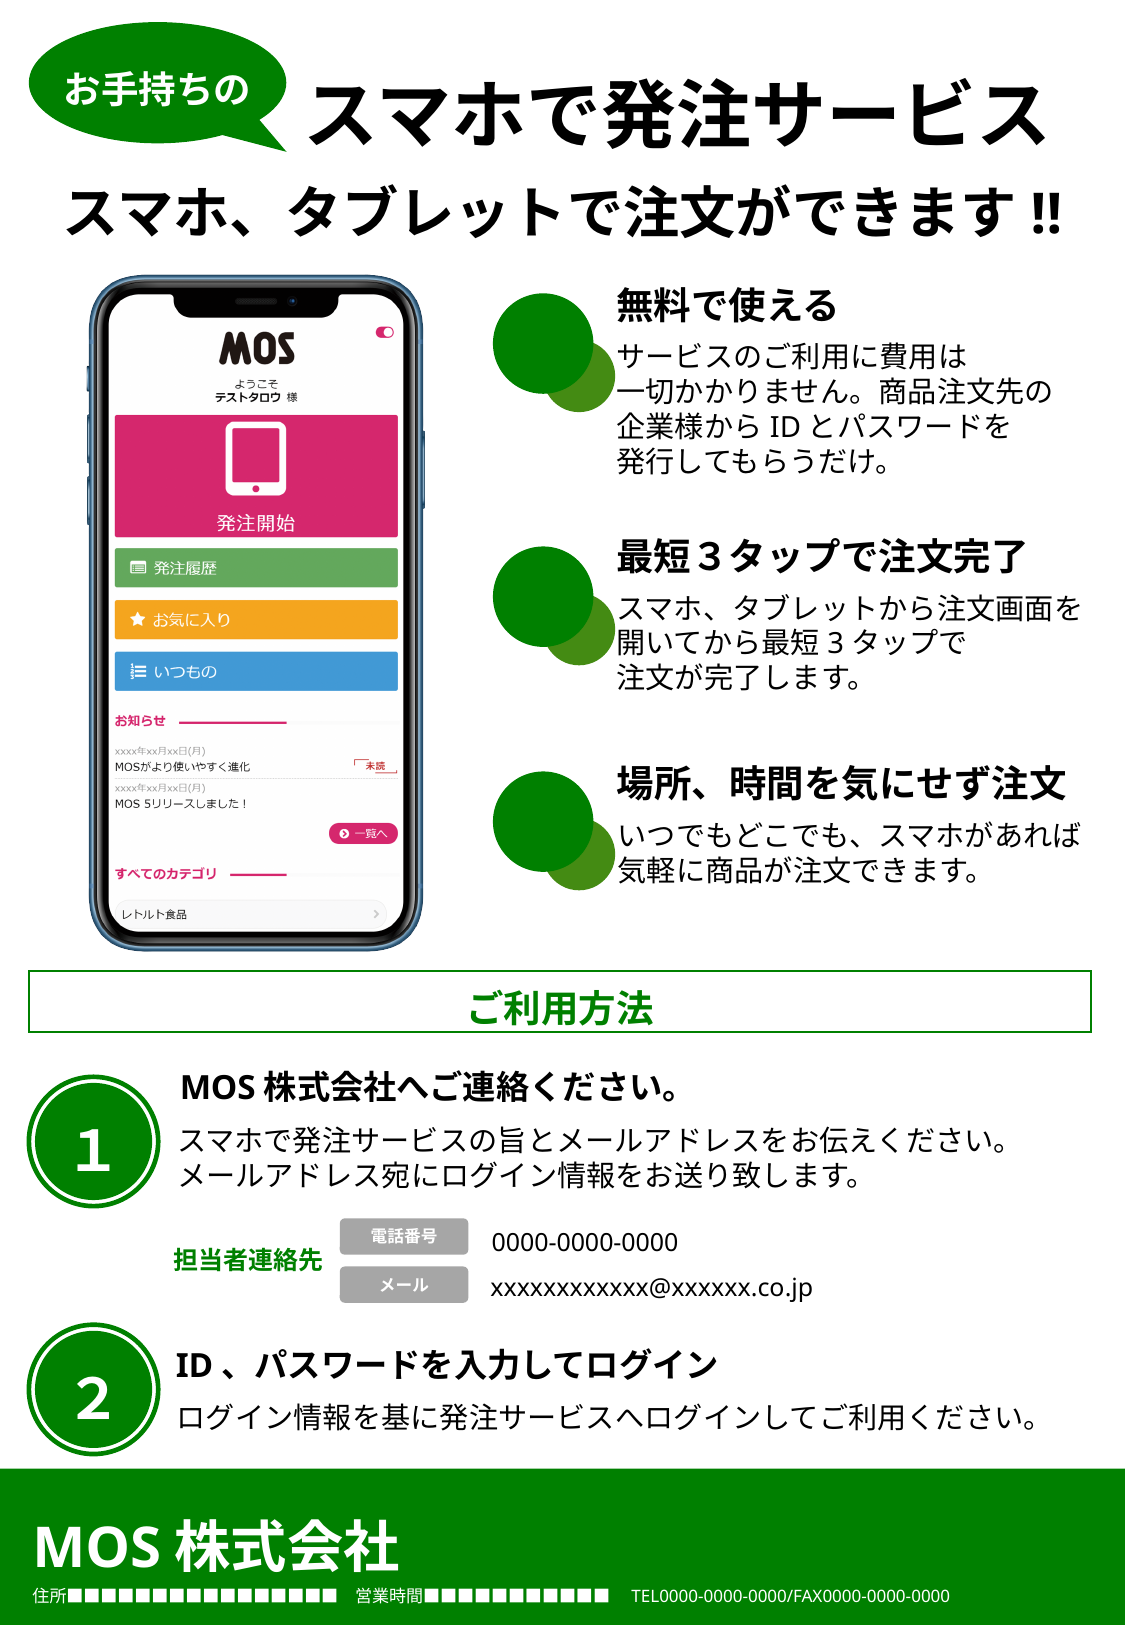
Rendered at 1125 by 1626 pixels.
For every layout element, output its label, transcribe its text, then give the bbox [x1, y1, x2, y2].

text_box 最短３タップで注文完了 [601, 525, 1044, 582]
text_box スマホ、タブレットから注文画面を 開いてから最短3タップで 注文が完了します。 [601, 582, 1099, 703]
text_box [28, 970, 1092, 1033]
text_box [28, 1076, 159, 1207]
text_box スマホ、タブレットで注文ができます!! [47, 170, 1078, 253]
text_box [0, 1468, 1125, 1625]
text_box ID、パスワードを入力してログイン [161, 1336, 735, 1391]
text_box いつでもどこでも、スマホがあれば 気軽に商品が注文できます。 [603, 809, 1098, 895]
text_box 担当者連絡先 [159, 1237, 339, 1283]
text_box 場所、時間を気にせず注文 [601, 752, 1082, 809]
text_box 無料で使える [601, 274, 856, 331]
text_box サービスのご利用に費用は 一切かかりません。商品注文先の 企業様からIDとパスワードを 発行してもらうだけ。 [601, 331, 1070, 486]
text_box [339, 1218, 841, 1310]
text_box [27, 21, 288, 117]
picture [86, 274, 425, 952]
text_box [52, 119, 288, 154]
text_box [492, 546, 616, 666]
text_box スマホで発注サービスの旨とメールアドレスをお伝えください。 メールアドレス宛にログイン情報をお送り致します。 [162, 1115, 1039, 1201]
text_box ログイン情報を基に発注サービスへログインしてご利用ください。 [161, 1391, 1069, 1442]
text_box スマホで発注サービス [288, 60, 1067, 165]
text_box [492, 293, 616, 413]
text_box MOS株式会社へご連絡ください。 [164, 1058, 711, 1114]
text_box ご利用方法 [451, 1033, 669, 1038]
text_box MOS株式会社 [32, 1510, 793, 1579]
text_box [28, 1324, 159, 1455]
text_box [492, 771, 616, 891]
text_box お手持ちの [48, 58, 266, 119]
text_box 住所■■■■■■■■■■■■■■■■ 営業時間■■■■■■■■■■■ TEL0000-0000-0000/FAX0000-0000-0000 [32, 1585, 1101, 1607]
